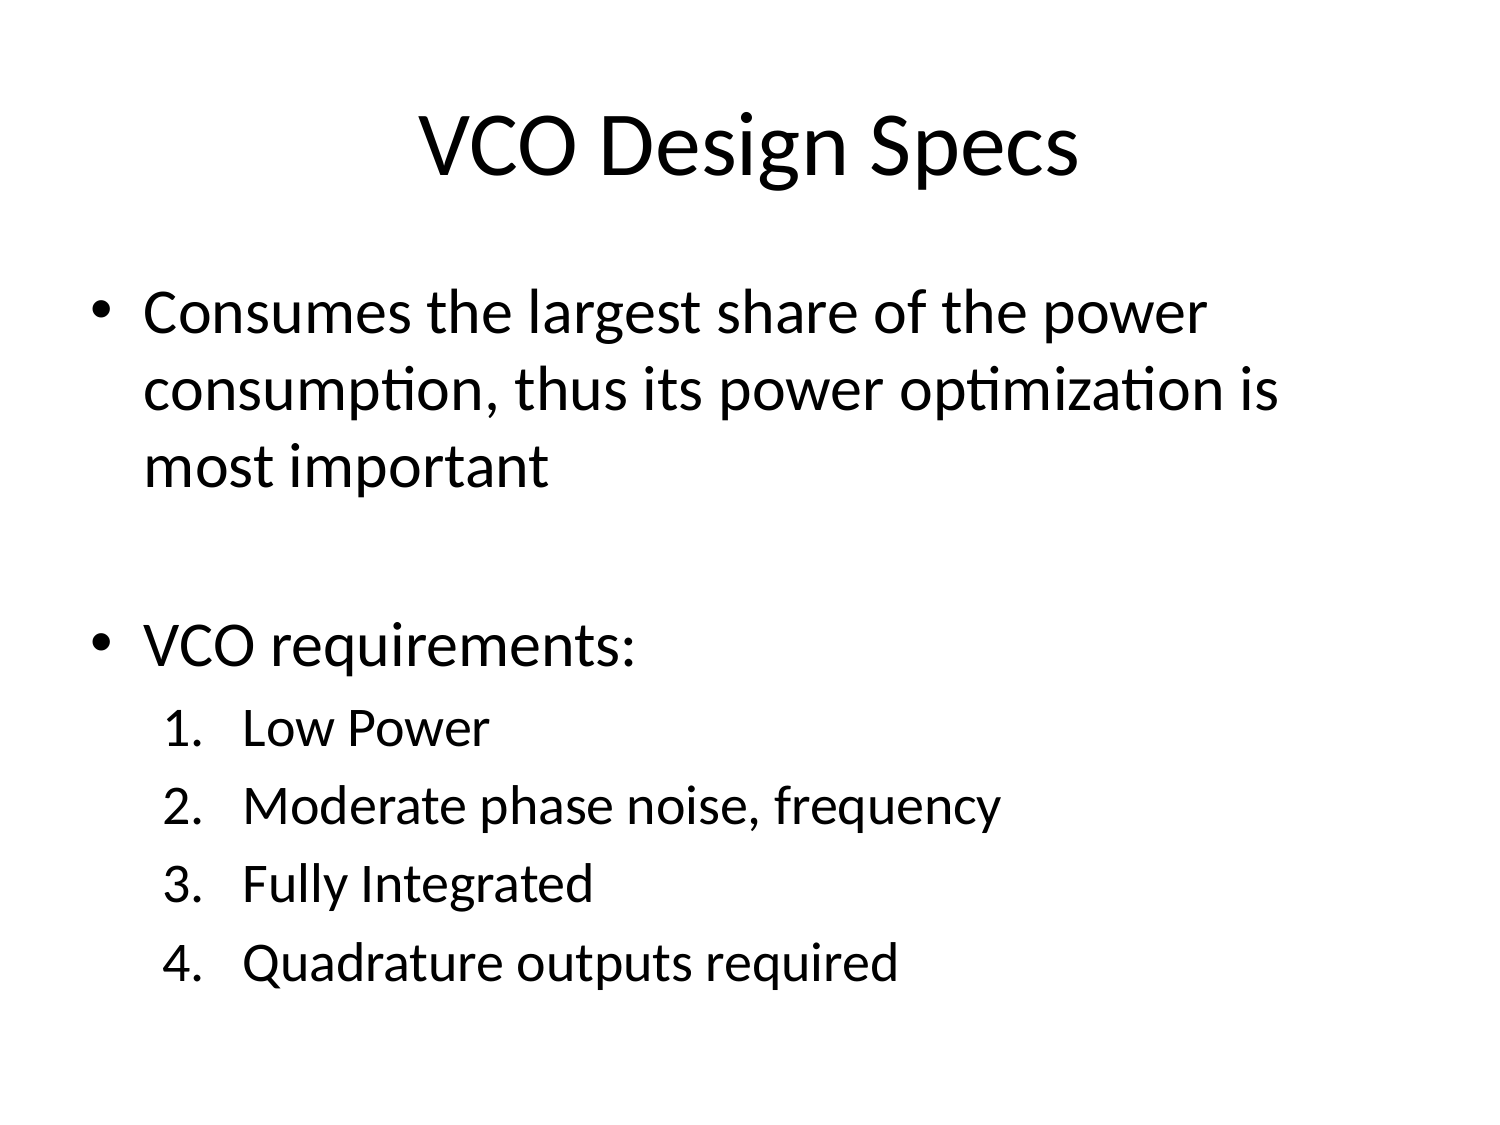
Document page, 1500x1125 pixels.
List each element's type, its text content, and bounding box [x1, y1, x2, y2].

title VCO Design Specs [75, 45, 1425, 233]
list Consumes the largest share of the power consumption, thus its power optimization is most important VCO requirements: Low Power Moderate phase noise, frequency Fully Integrated Quadrature outputs required [75, 262, 1425, 1005]
